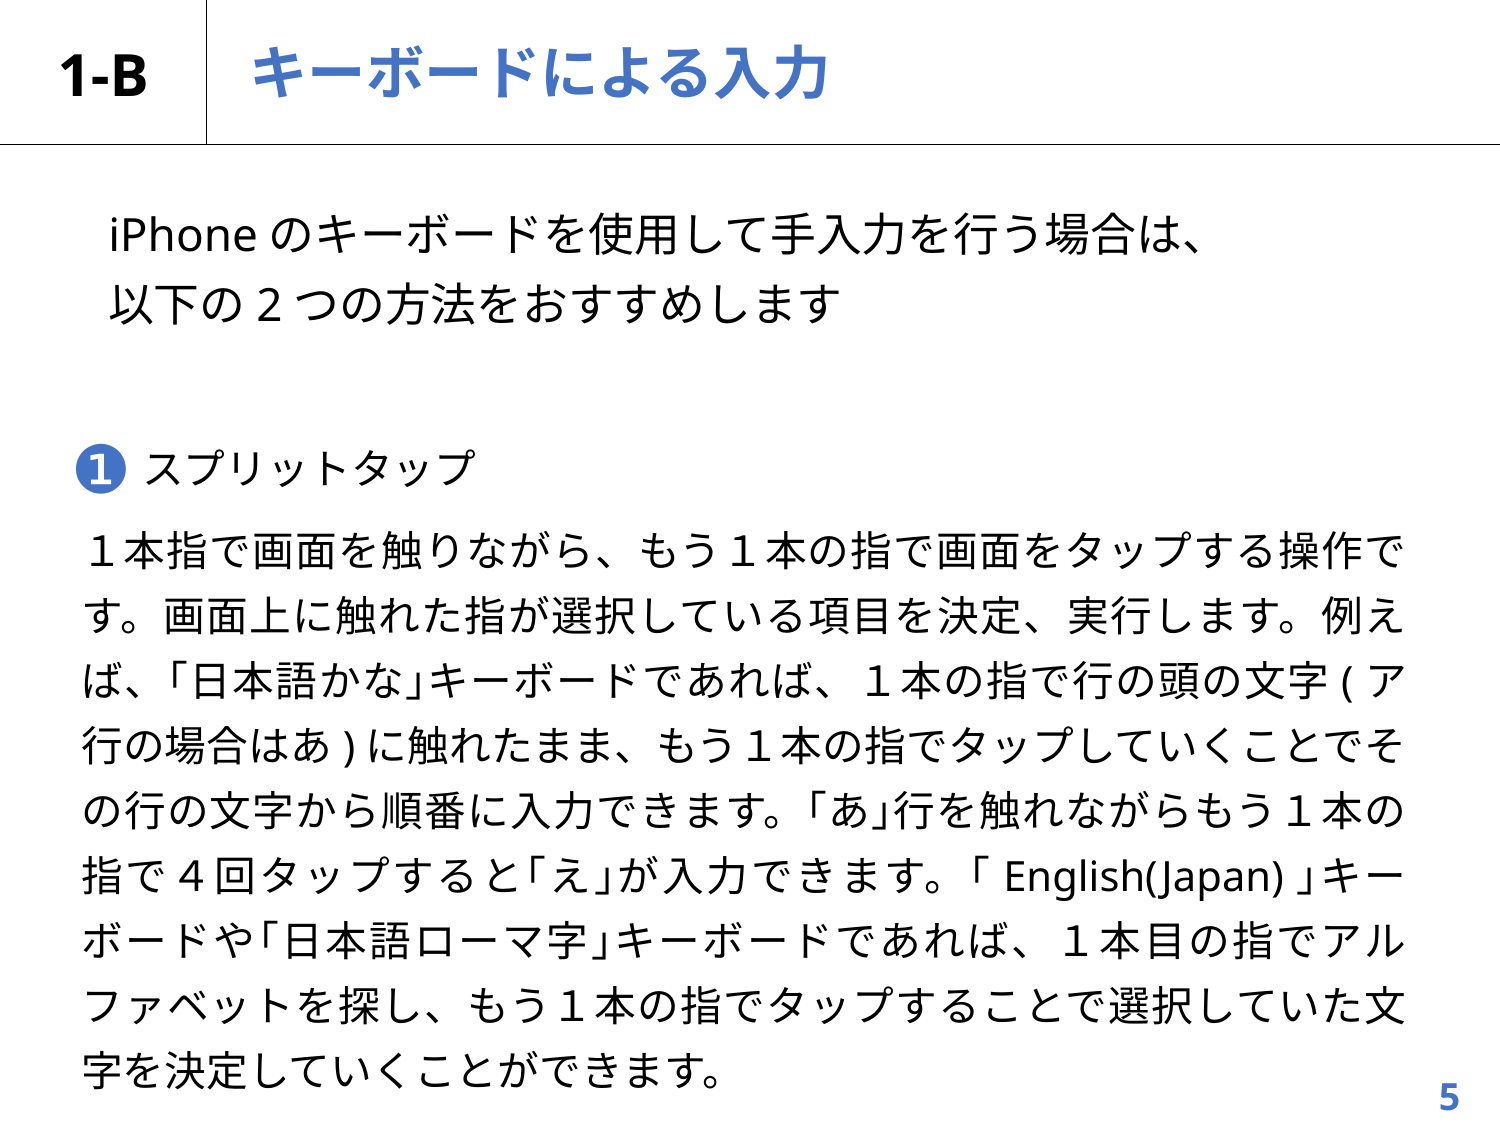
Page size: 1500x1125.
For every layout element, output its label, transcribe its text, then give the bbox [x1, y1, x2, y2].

text_box 5 [1402, 1065, 1497, 1125]
text_box キーボードによる入力 [230, 24, 1459, 119]
text_box スプリットタップ １本指で画面を触りながら、もう１本の指で画面をタップする操作です。画面上に触れた指が選択している項目を決定、実行します。例えば、｢日本語かな｣キーボードであれば、１本の指で行の頭の文字(ア行の場合はあ)に触れたまま、もう１本の指でタップしていくことでその行の文字から順番に入力できます。｢あ｣行を触れながらもう１本の指で４回タップすると｢え｣が入力できます。｢English(Japan)｣キーボードや｢日本語ローマ字｣キーボードであれば、１本目の指でアルファベットを探し、もう１本の指でタップすることで選択していた文字を決定していくことができます。 [66, 370, 1422, 1103]
text_box ❶ [56, 379, 183, 515]
title 1-B [0, 0, 207, 147]
text_box iPhoneのキーボードを使用して手入力を行う場合は、 以下の2つの方法をおすすめします [93, 204, 1395, 350]
